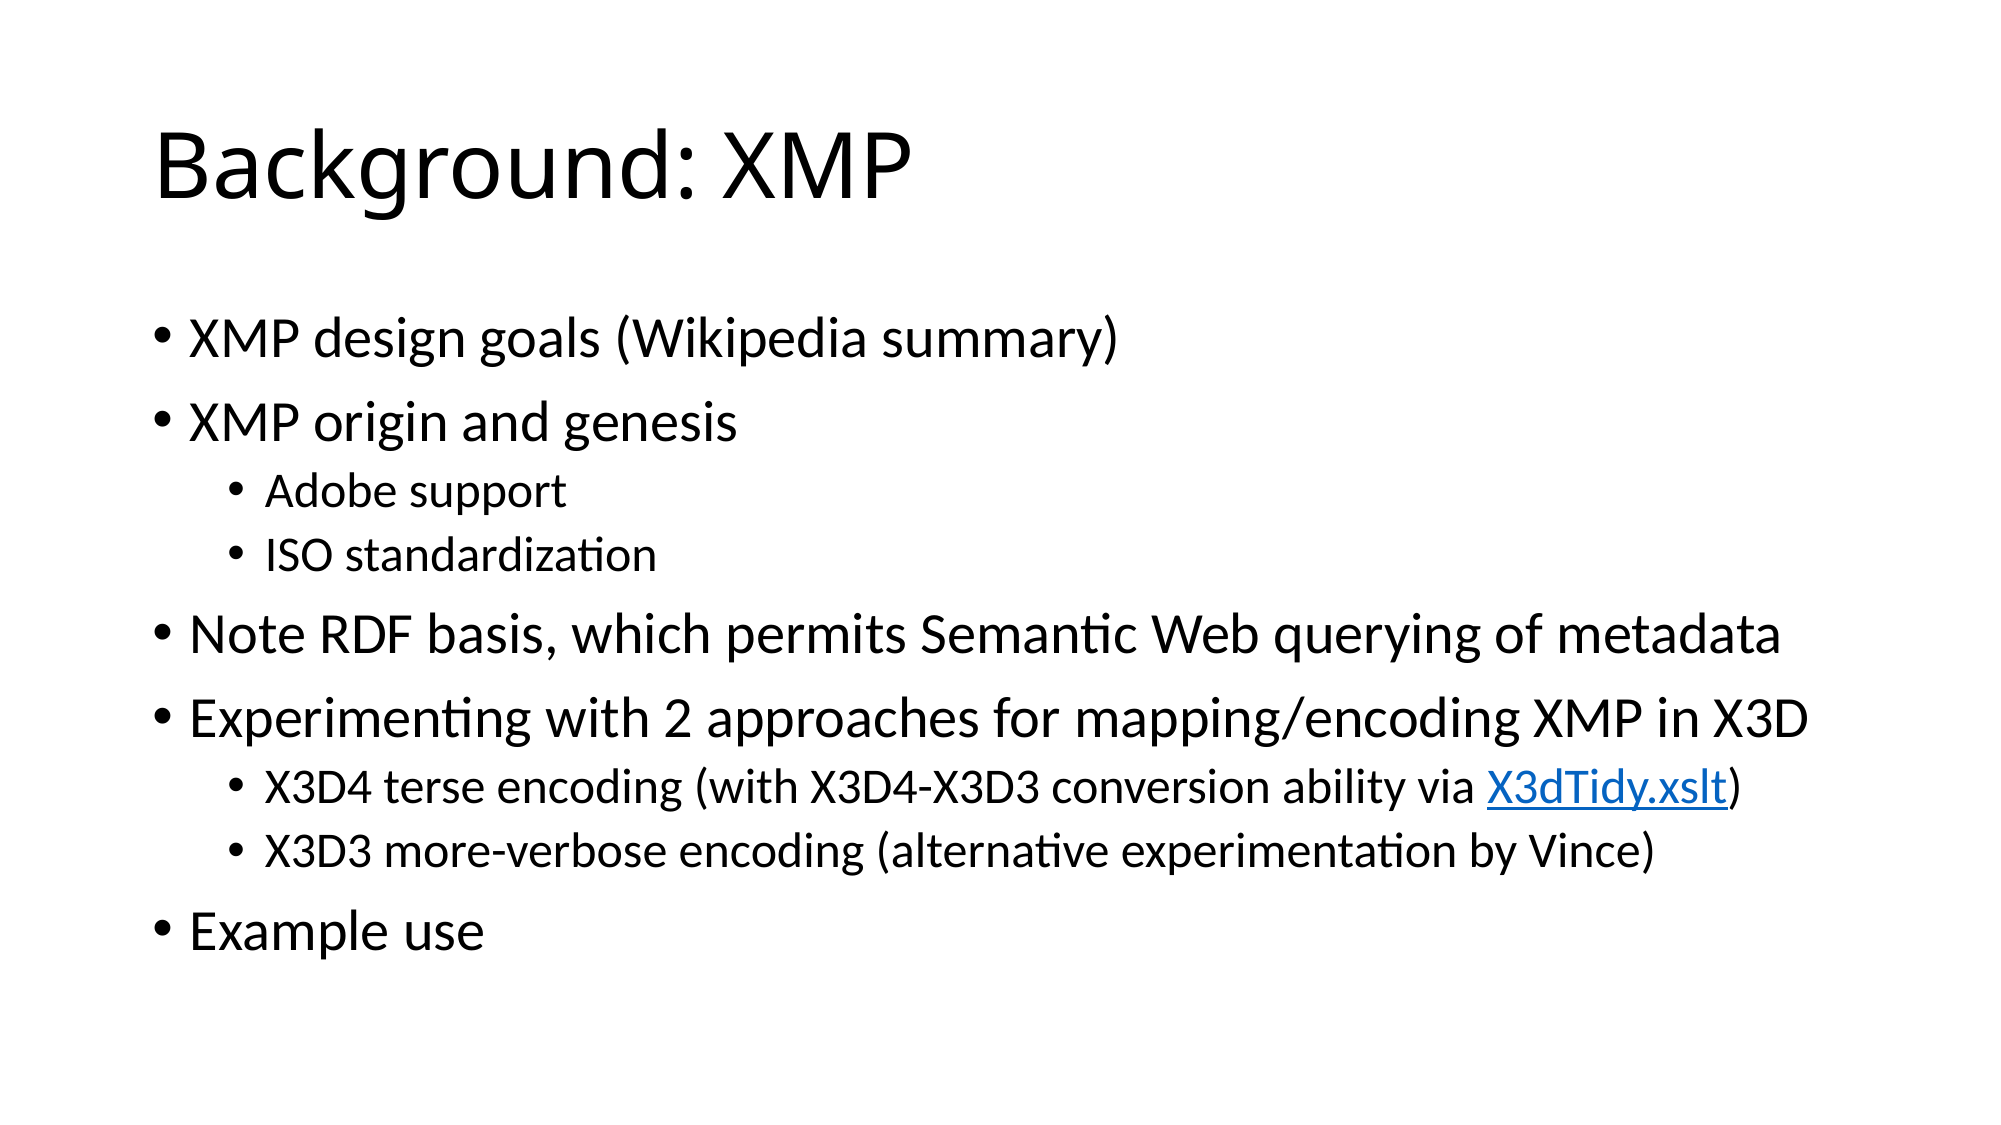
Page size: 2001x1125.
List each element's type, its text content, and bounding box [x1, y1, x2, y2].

list XMP design goals (Wikipedia summary) XMP origin and genesis Adobe support ISO standardization Note RDF basis, which permits Semantic Web querying of metadata Experimenting with 2 approaches for mapping/encoding XMP in X3D X3D4 terse encoding (with X3D4-X3D3 conversion ability via X3dTidy.xslt) X3D3 more-verbose encoding (alternative experimentation by Vince) Example use [137, 299, 1863, 1014]
title Background: XMP [137, 59, 1863, 278]
